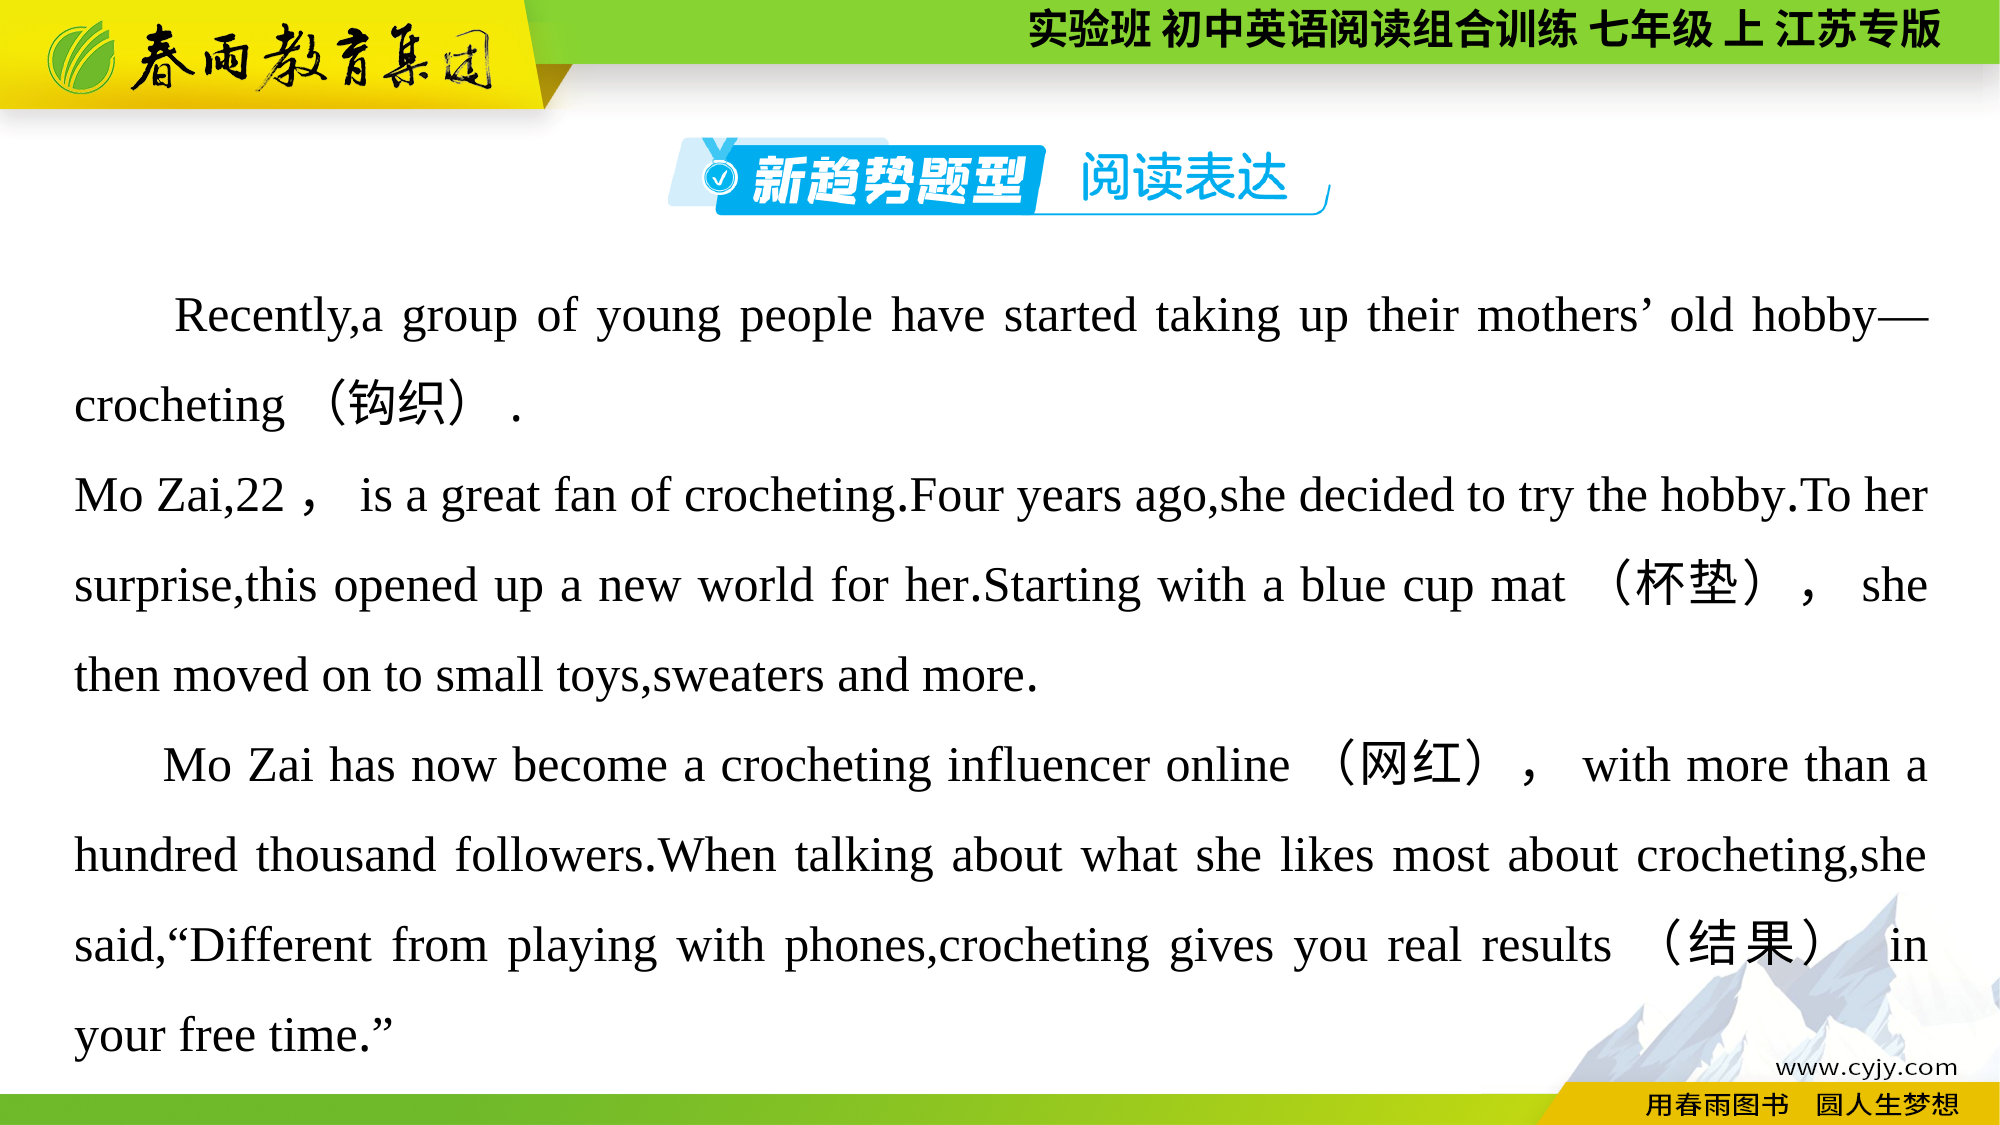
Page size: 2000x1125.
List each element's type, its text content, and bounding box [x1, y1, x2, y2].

list Recently,a group of young people have started taking up their mothers’ old hobby—crocheting（钩织）. Mo Zai,22，is a great fan of crocheting.Four years ago,she decided to try the hobby.To her surprise,this opened up a new world for her.Starting with a blue cup mat（杯垫），she then moved on to small toys,sweaters and more. Mo Zai has now become a crocheting influencer online（网红），with more than a hundred thousand followers.When talking about what she likes most about crocheting,she said,“Different from playing with phones,crocheting gives you real results（结果） in your free time.” [59, 243, 1944, 1077]
picture [0, 0, 2000, 1125]
